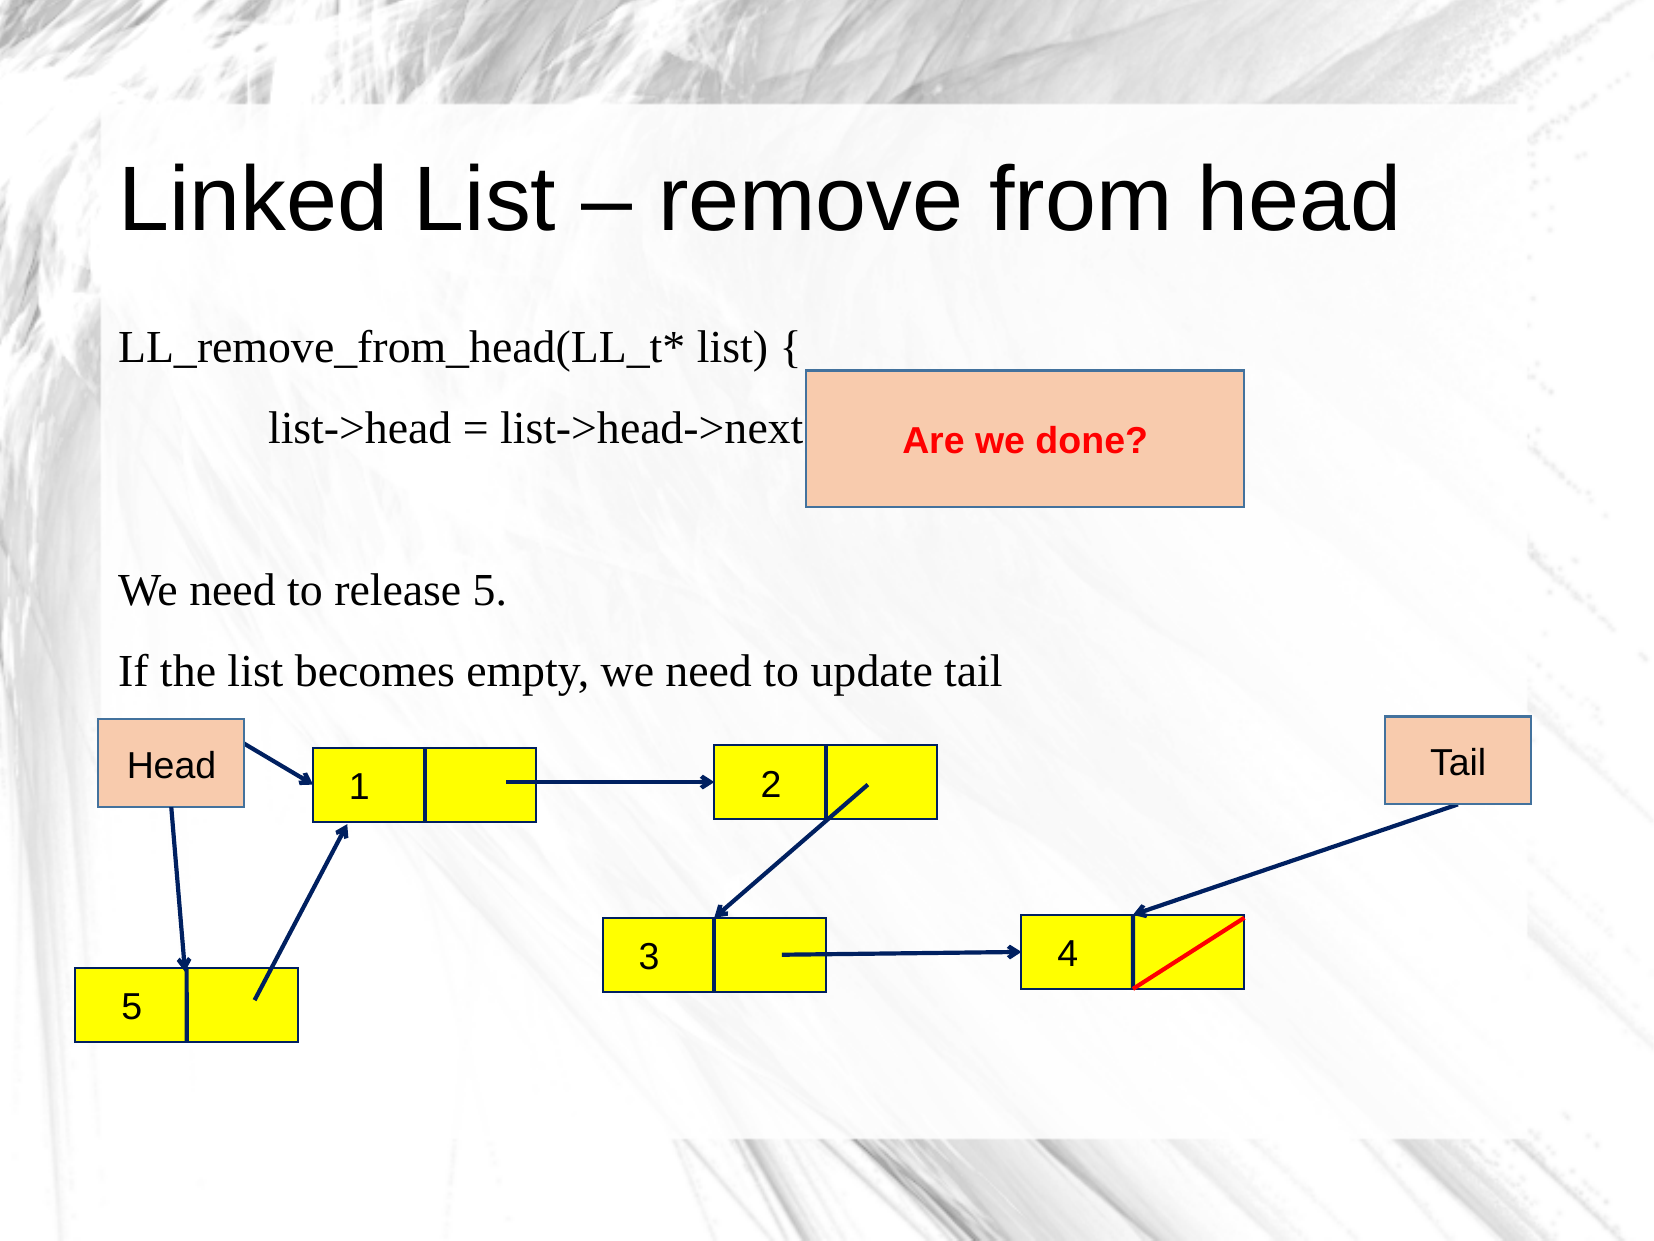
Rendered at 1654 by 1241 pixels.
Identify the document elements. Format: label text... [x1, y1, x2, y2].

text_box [1021, 914, 1245, 989]
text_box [240, 741, 314, 785]
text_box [1132, 917, 1245, 989]
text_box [75, 967, 299, 1042]
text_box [781, 951, 1021, 955]
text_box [254, 824, 348, 1001]
text_box Are we done? [805, 370, 1245, 507]
text_box Tail [1384, 716, 1532, 805]
title Linked List – remove from head [118, 112, 1506, 281]
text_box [313, 747, 537, 822]
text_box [714, 784, 868, 918]
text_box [714, 745, 938, 820]
picture [0, 0, 1654, 1241]
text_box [602, 917, 826, 992]
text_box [171, 807, 185, 972]
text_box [1132, 804, 1458, 915]
list LL_remove_from_head(LL_t* list) { list->head = list->head->next; We need to release 5. If the list becomes empty, we need to update tail [118, 319, 1571, 1109]
text_box Head [98, 719, 245, 808]
